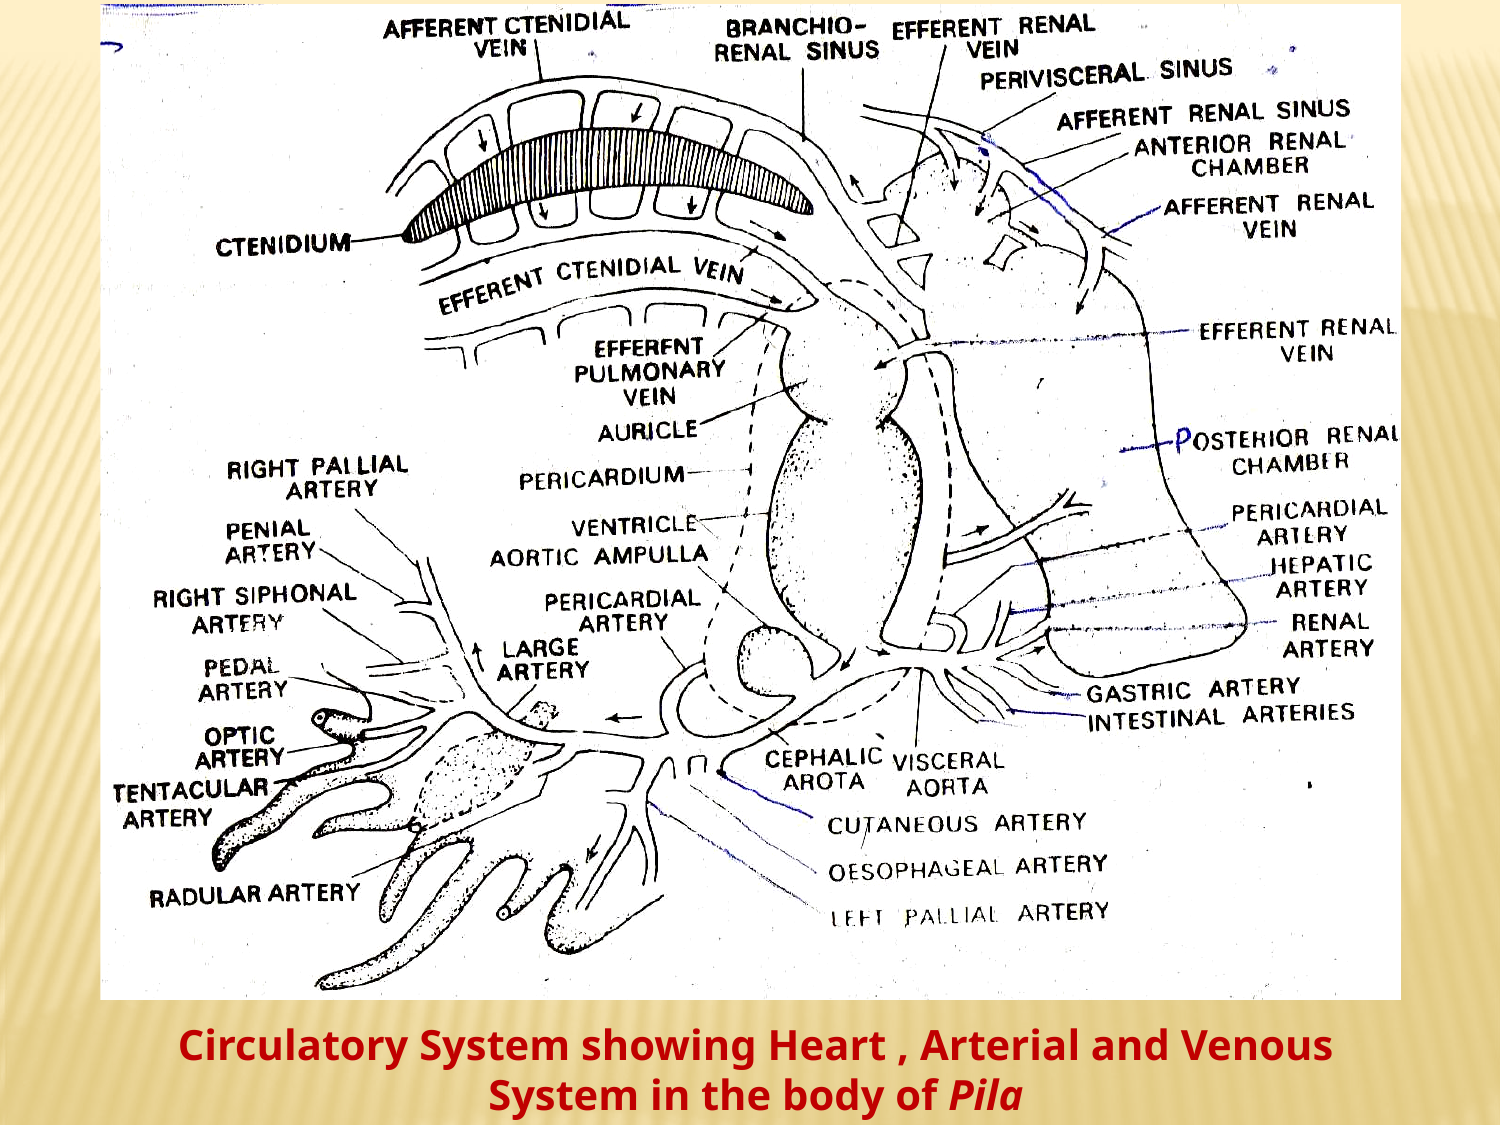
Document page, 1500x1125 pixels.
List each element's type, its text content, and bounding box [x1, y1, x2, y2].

picture [99, 4, 1412, 1000]
text_box Circulatory System showing Heart , Arterial and Venous System in the body of Pila [112, 1017, 1400, 1125]
